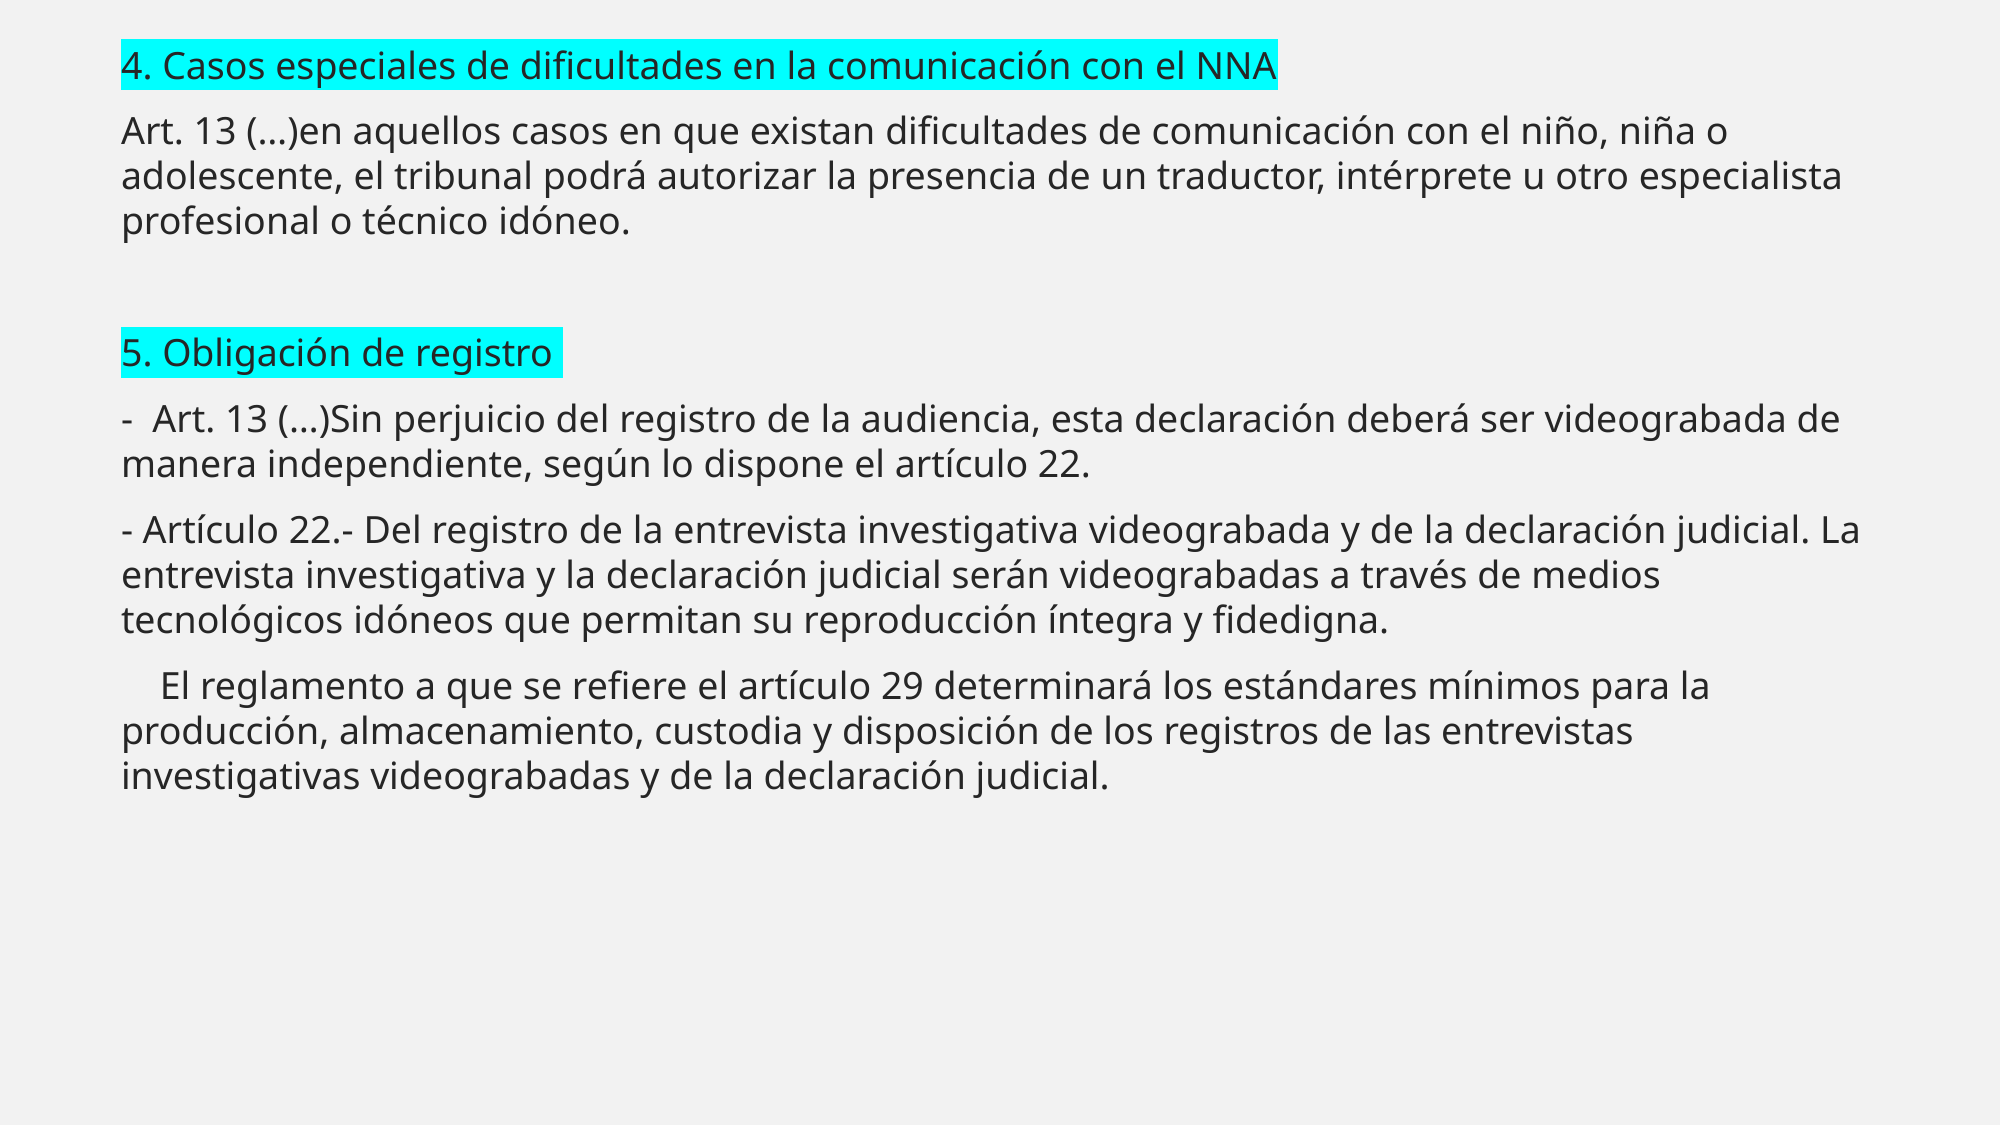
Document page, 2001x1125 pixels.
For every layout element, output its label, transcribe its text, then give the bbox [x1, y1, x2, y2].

list 4. Casos especiales de dificultades en la comunicación con el NNA Art. 13 (…)en aquellos casos en que existan dificultades de comunicación con el niño, niña o adolescente, el tribunal podrá autorizar la presencia de un traductor, intérprete u otro especialista profesional o técnico idóneo. 5. Obligación de registro - Art. 13 (…)Sin perjuicio del registro de la audiencia, esta declaración deberá ser videograbada de manera independiente, según lo dispone el artículo 22. - Artículo 22.- Del registro de la entrevista investigativa videograbada y de la declaración judicial. La entrevista investigativa y la declaración judicial serán videograbadas a través de medios tecnológicos idóneos que permitan su reproducción íntegra y fidedigna. El reglamento a que se refiere el artículo 29 determinará los estándares mínimos para la producción, almacenamiento, custodia y disposición de los registros de las entrevistas investigativas videograbadas y de la declaración judicial. [106, 34, 1898, 1070]
